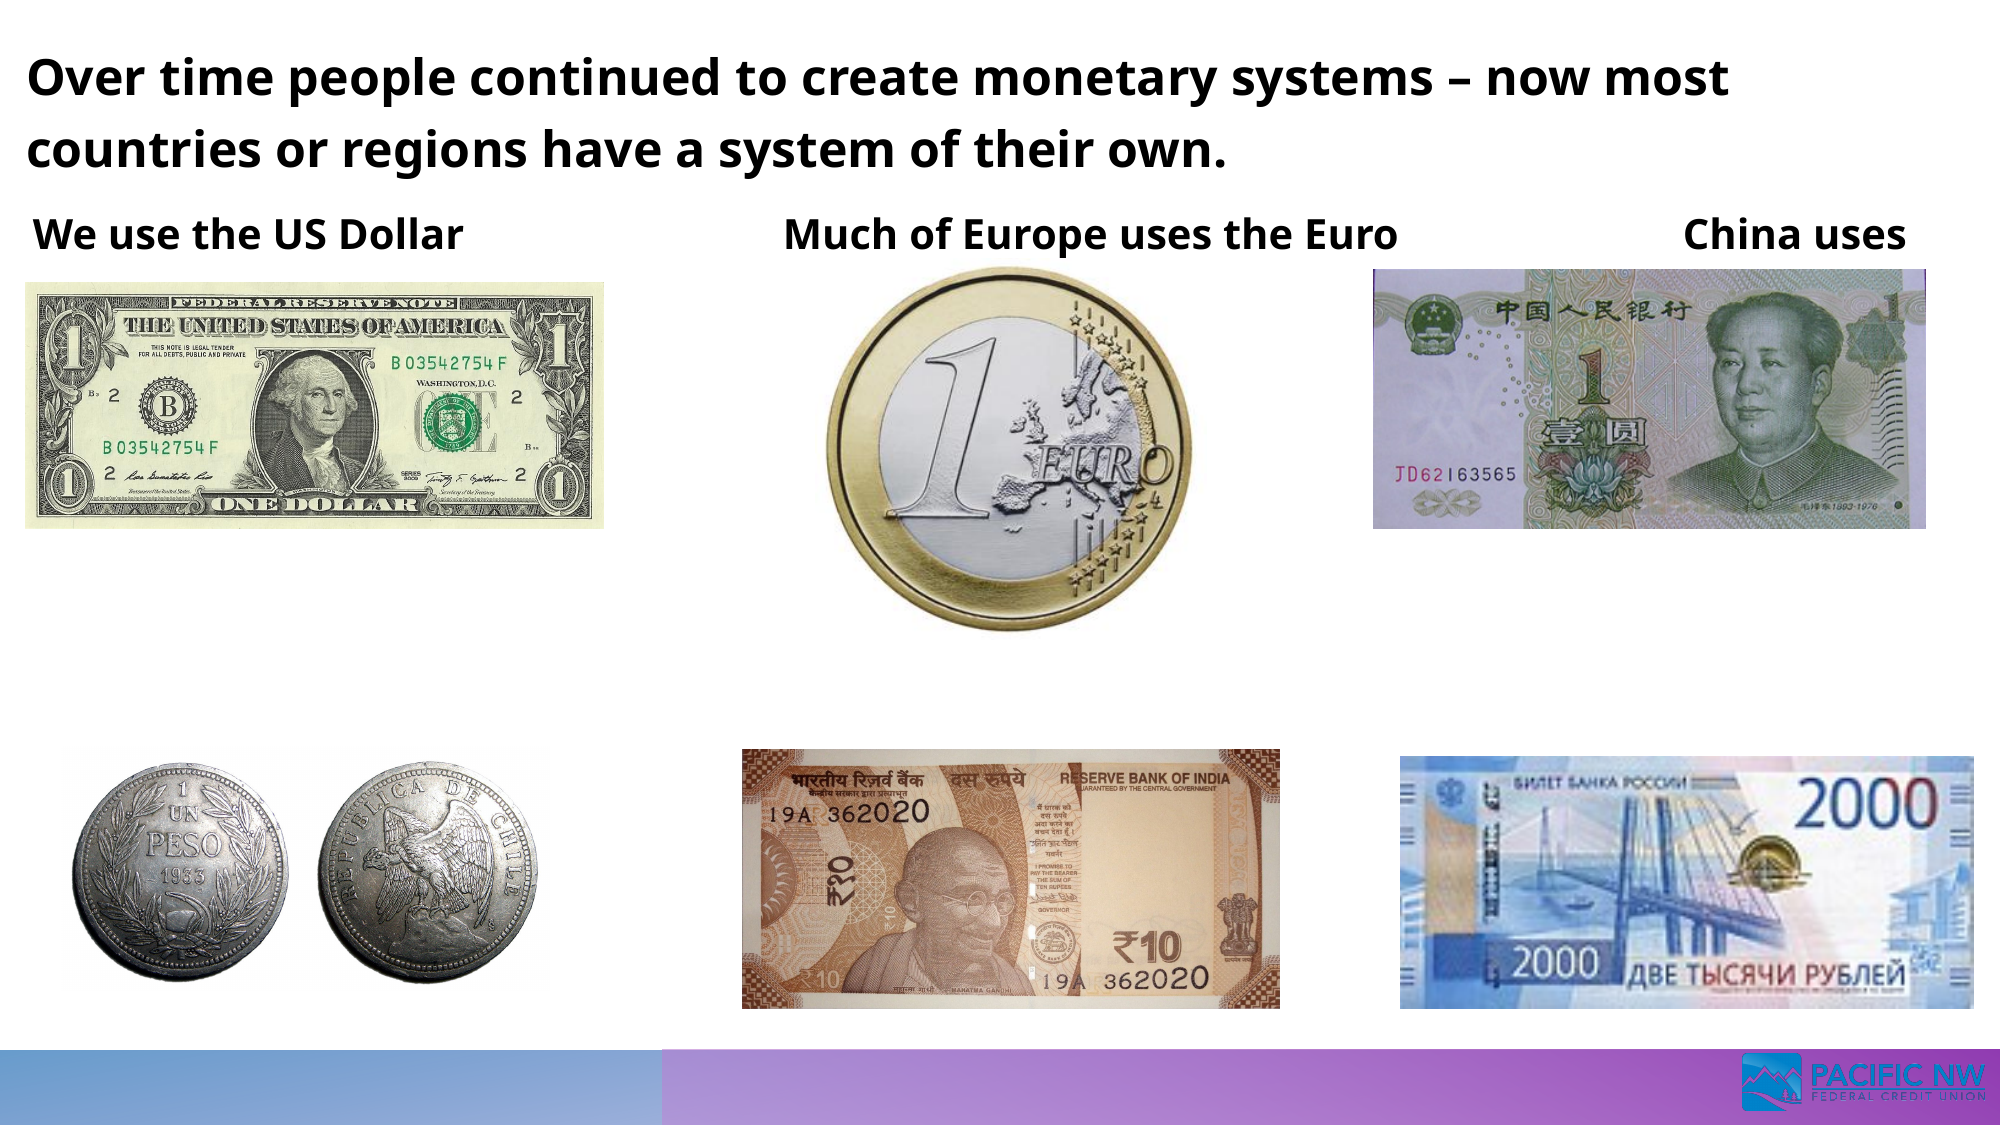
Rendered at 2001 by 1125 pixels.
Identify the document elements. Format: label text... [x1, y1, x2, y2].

picture [25, 282, 604, 529]
picture [1742, 1053, 1985, 1111]
list Over time people continued to create monetary systems – now most countries or regions have a system of their own. We use the US Dollar Much of Europe uses the Euro China uses Renminbi Mexico uses the Peso India uses the Rupee Russia uses the Ruble [25, 33, 1914, 996]
picture [815, 258, 1207, 640]
picture [742, 749, 1280, 1009]
picture [1400, 756, 1974, 1009]
picture [1373, 269, 1926, 529]
picture [61, 746, 550, 991]
